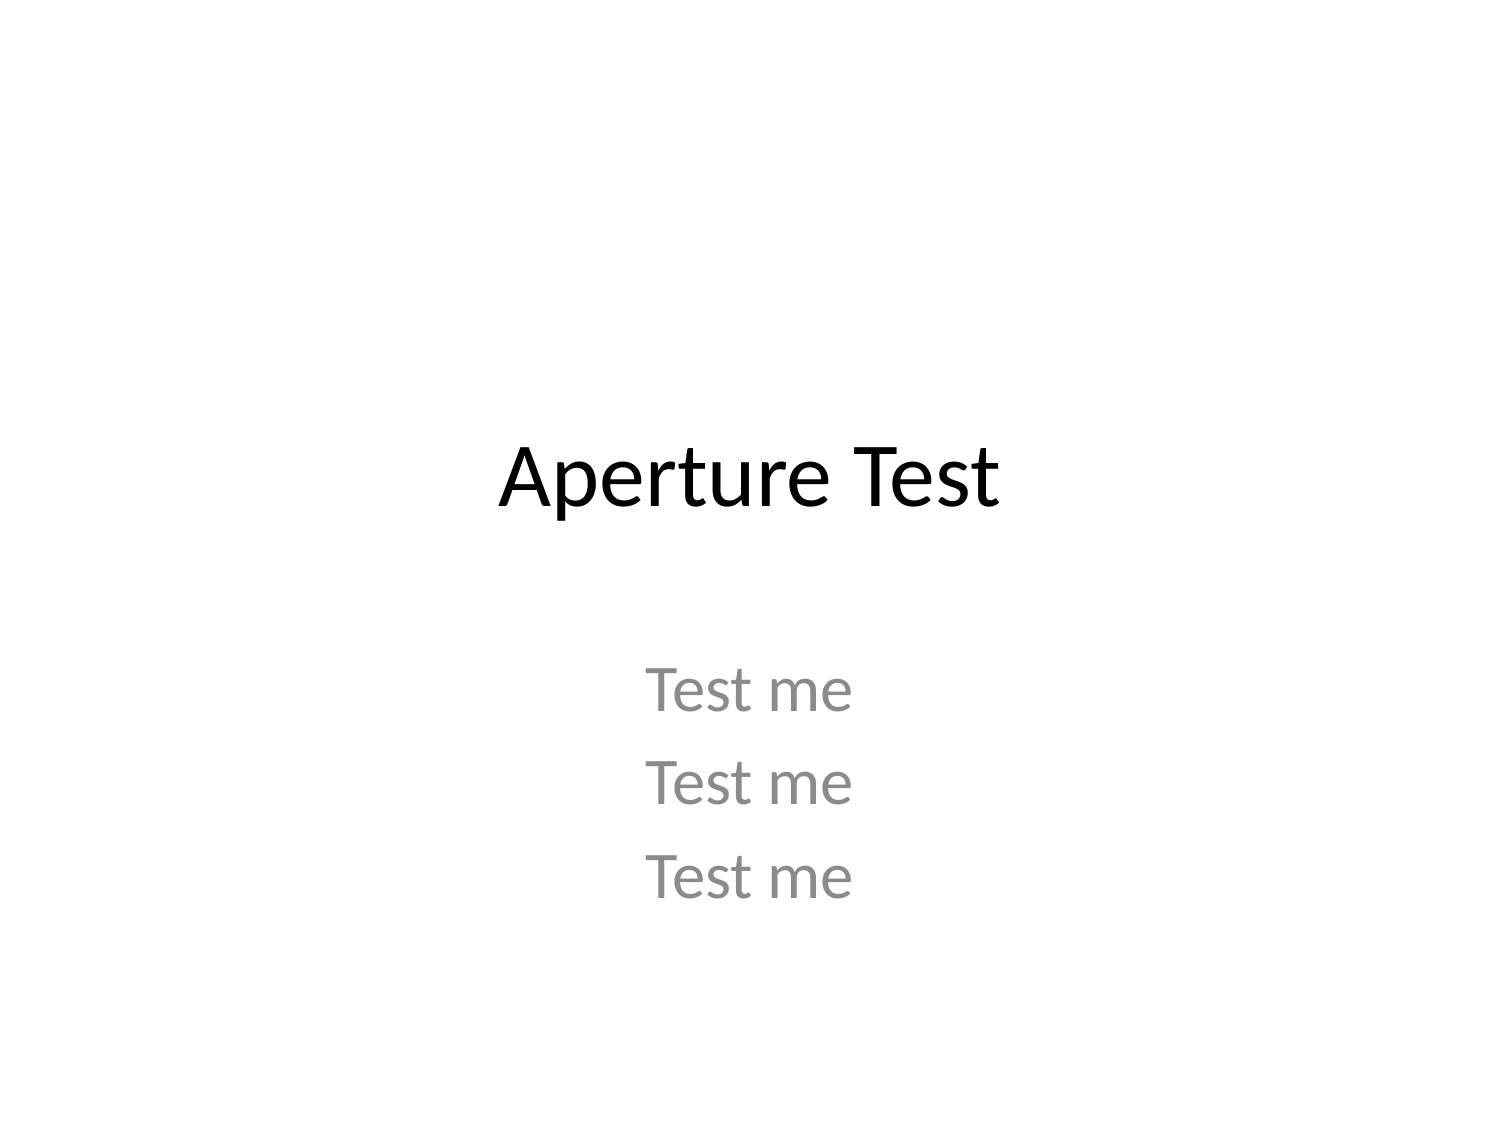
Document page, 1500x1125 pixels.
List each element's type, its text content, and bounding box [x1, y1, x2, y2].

subtitle Test me Test me Test me [225, 637, 1275, 925]
title Aperture Test [112, 349, 1388, 591]
